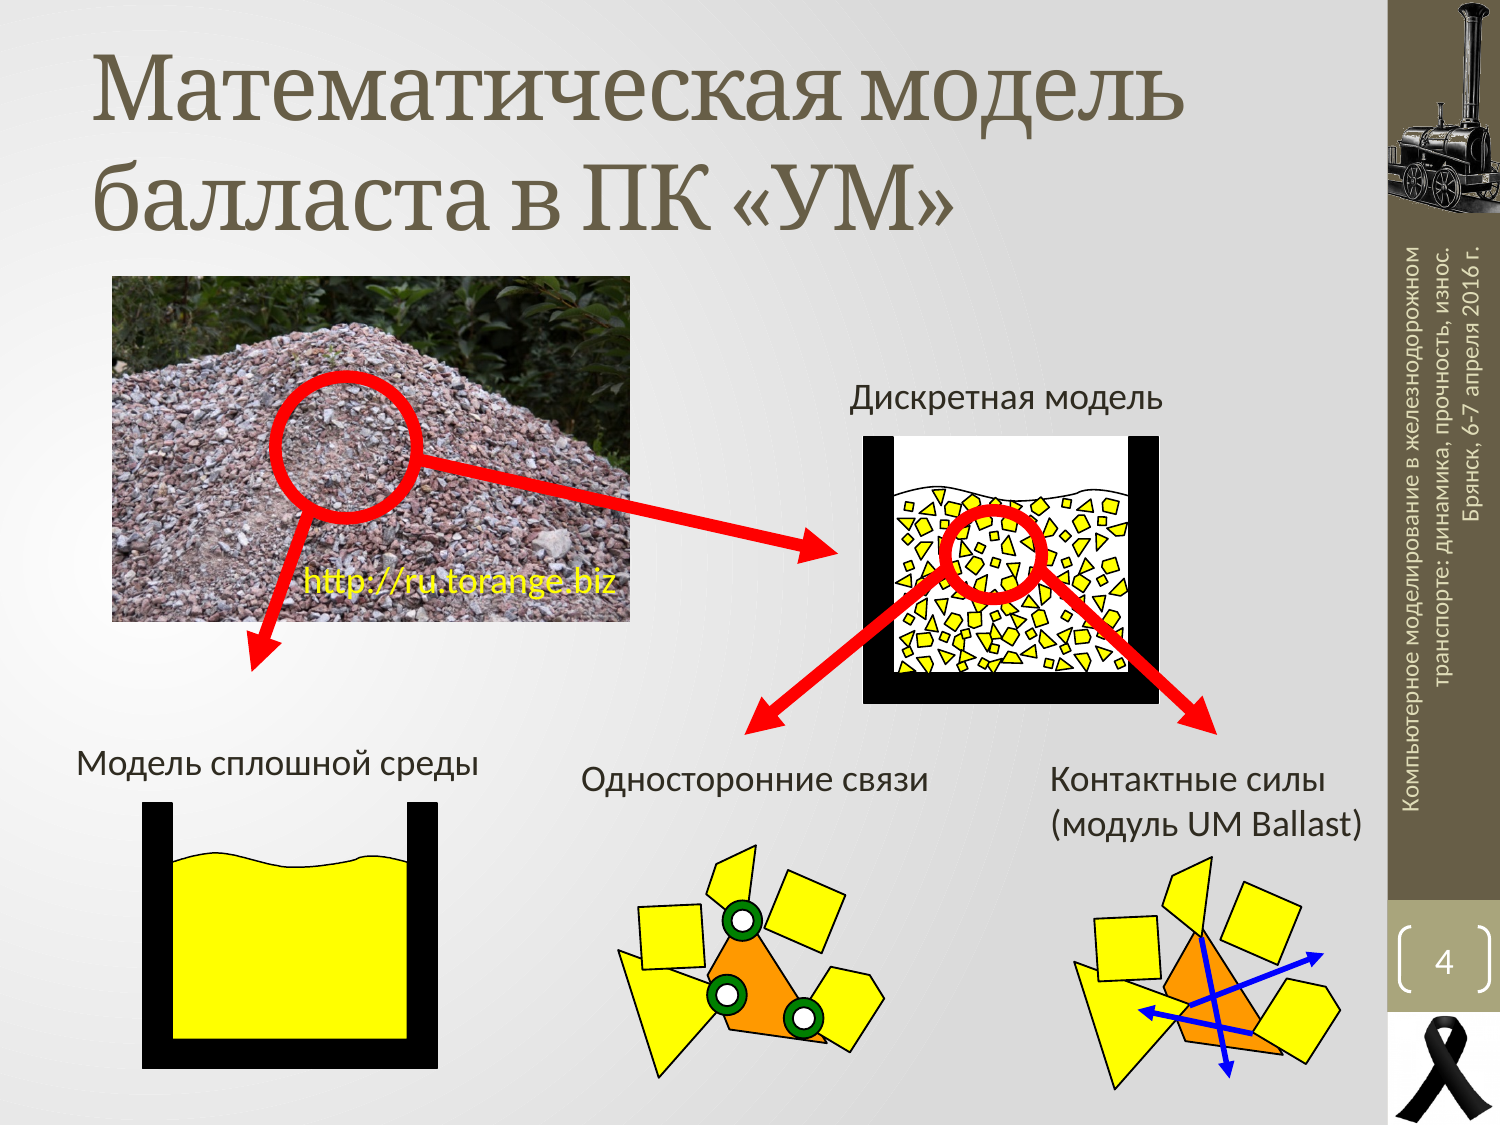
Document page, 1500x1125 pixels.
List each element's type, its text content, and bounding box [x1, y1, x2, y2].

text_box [111, 276, 635, 357]
picture [1387, 1012, 1500, 1125]
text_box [548, 509, 1381, 1095]
slide_number 4 [1397, 925, 1492, 994]
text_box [40, 364, 1195, 1071]
title Математическая модель балласта в ПК «УМ» [75, 45, 1384, 233]
footer Компьютерное моделирование в железнодорожном транспорте: динамика, прочность, износ. Брянск, 6-7 апреля 2016 г. [1383, 231, 1495, 889]
picture [1388, 0, 1500, 213]
